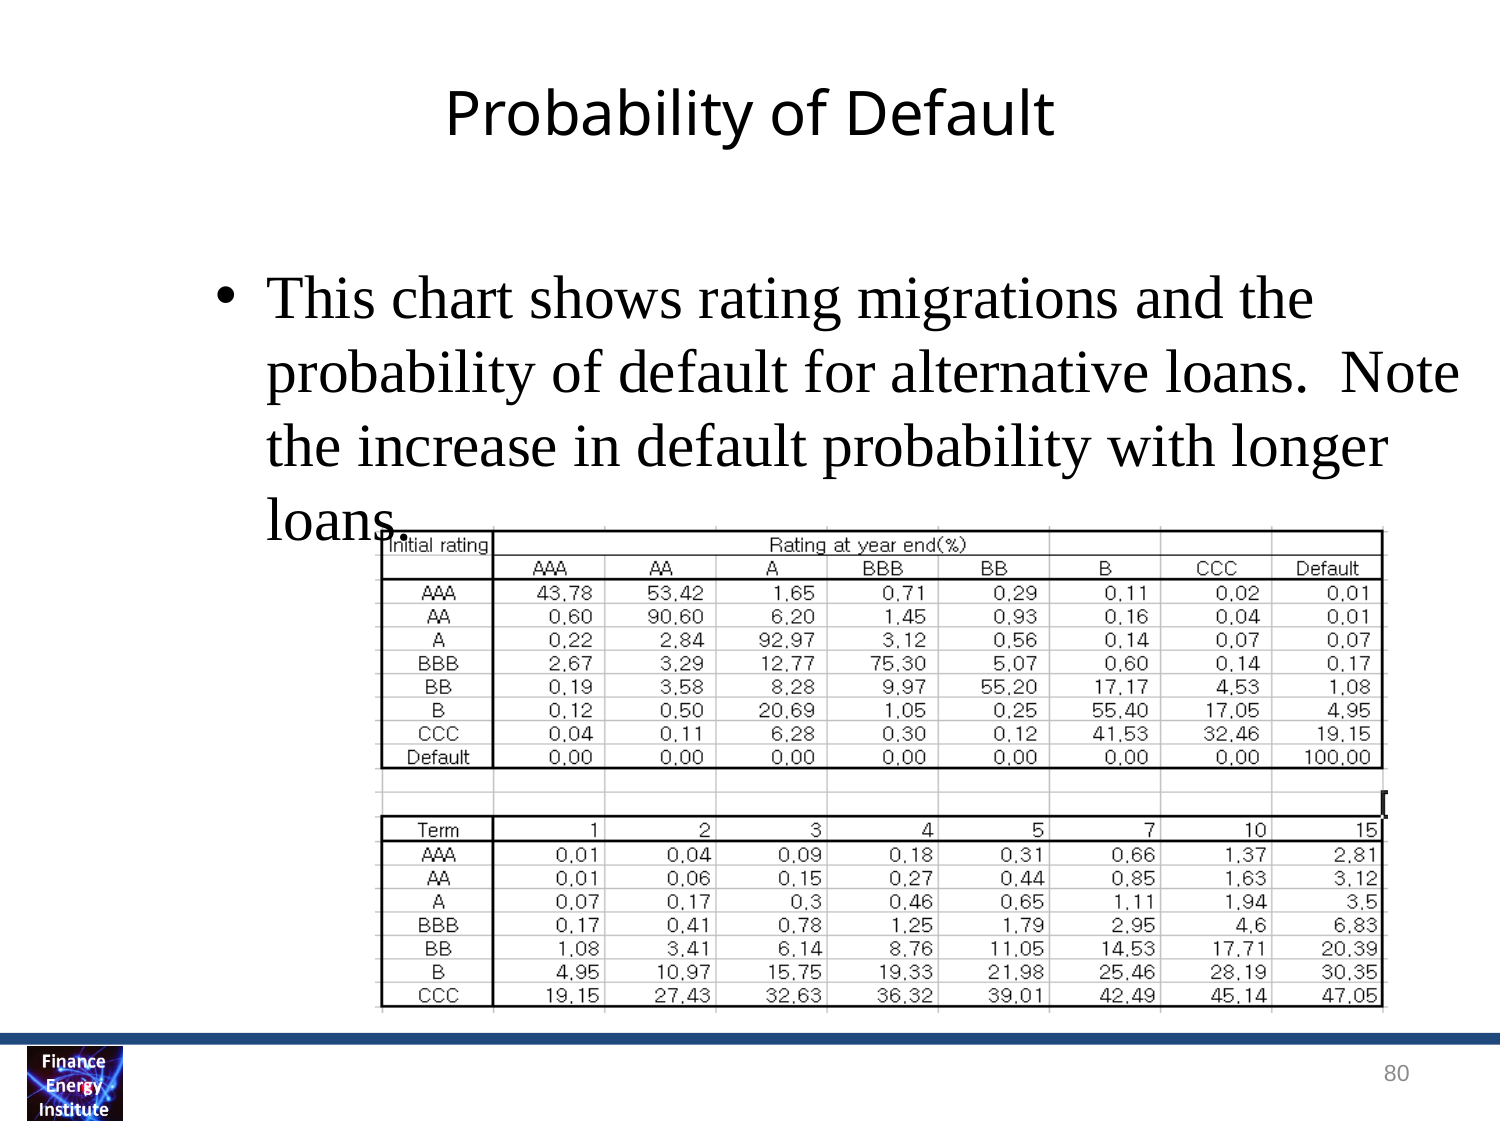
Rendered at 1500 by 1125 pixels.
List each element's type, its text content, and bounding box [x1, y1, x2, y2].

list This chart shows rating migrations and the probability of default for alternative loans. Note the increase in default probability with longer loans. [200, 249, 1500, 1013]
picture [27, 1046, 123, 1121]
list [374, 525, 1388, 1013]
slide_number 80 [1074, 1042, 1425, 1103]
title Probability of Default [70, 56, 1430, 164]
